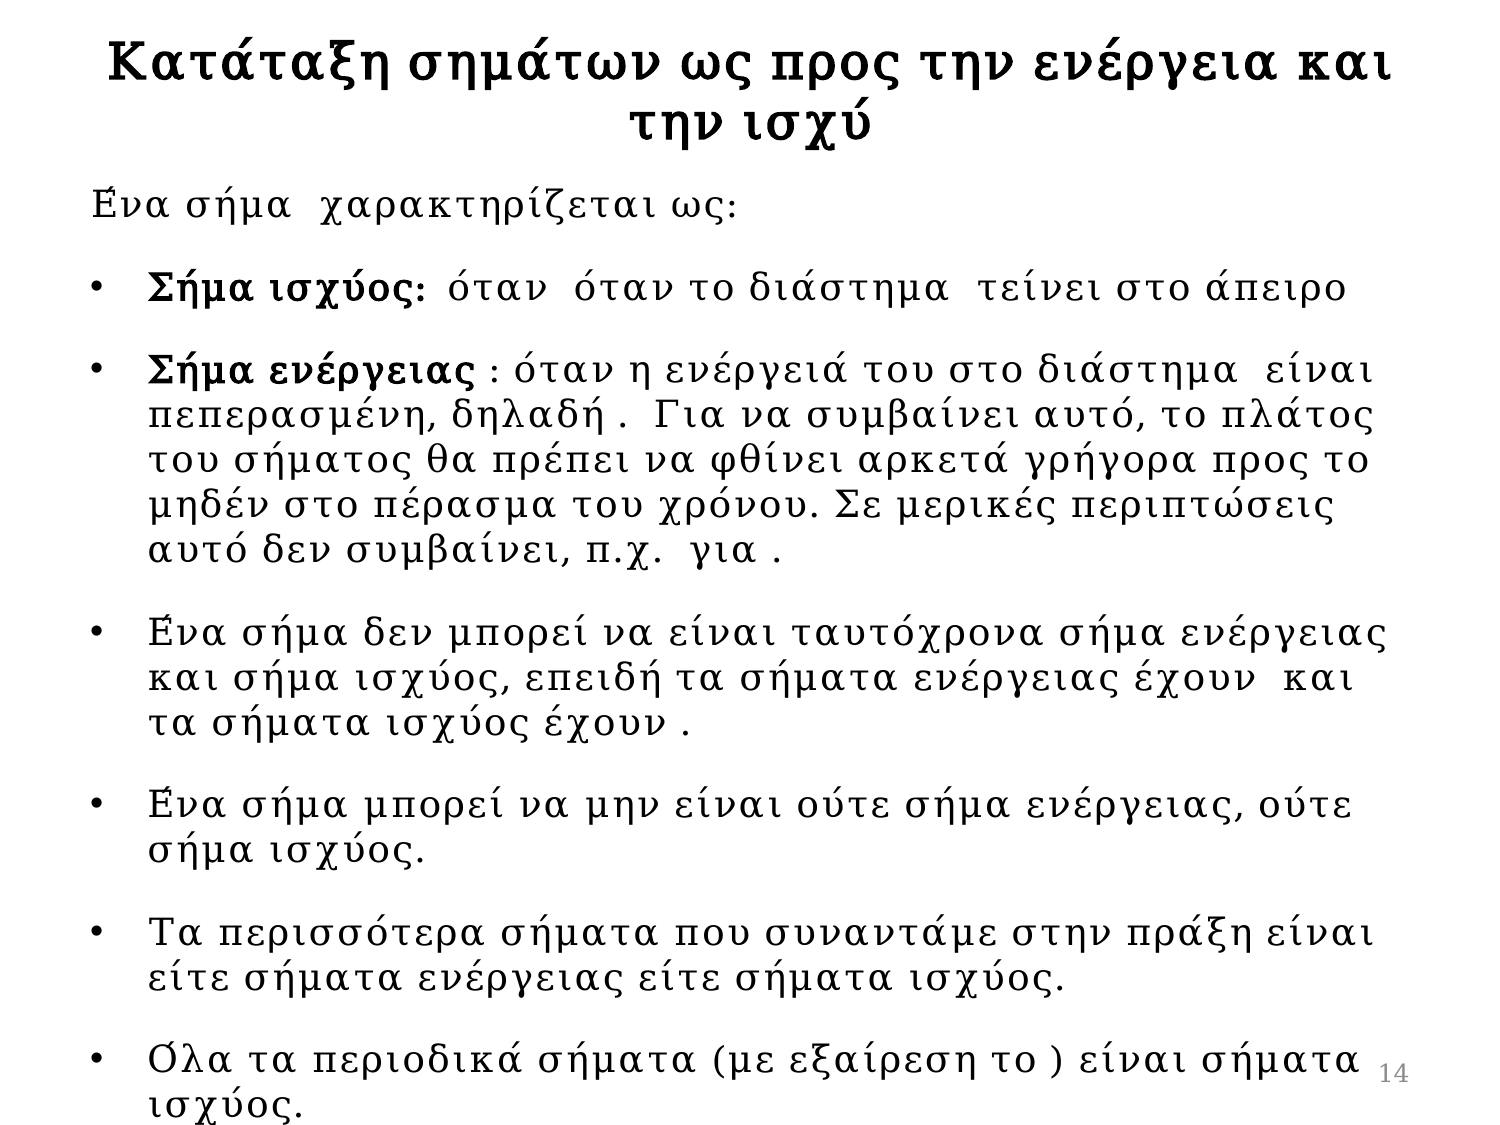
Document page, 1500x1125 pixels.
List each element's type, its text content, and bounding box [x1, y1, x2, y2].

title Κατάταξη σημάτων ως προς την ενέργεια και την ισχύ [75, 19, 1425, 159]
slide_number 14 [1222, 1042, 1425, 1103]
